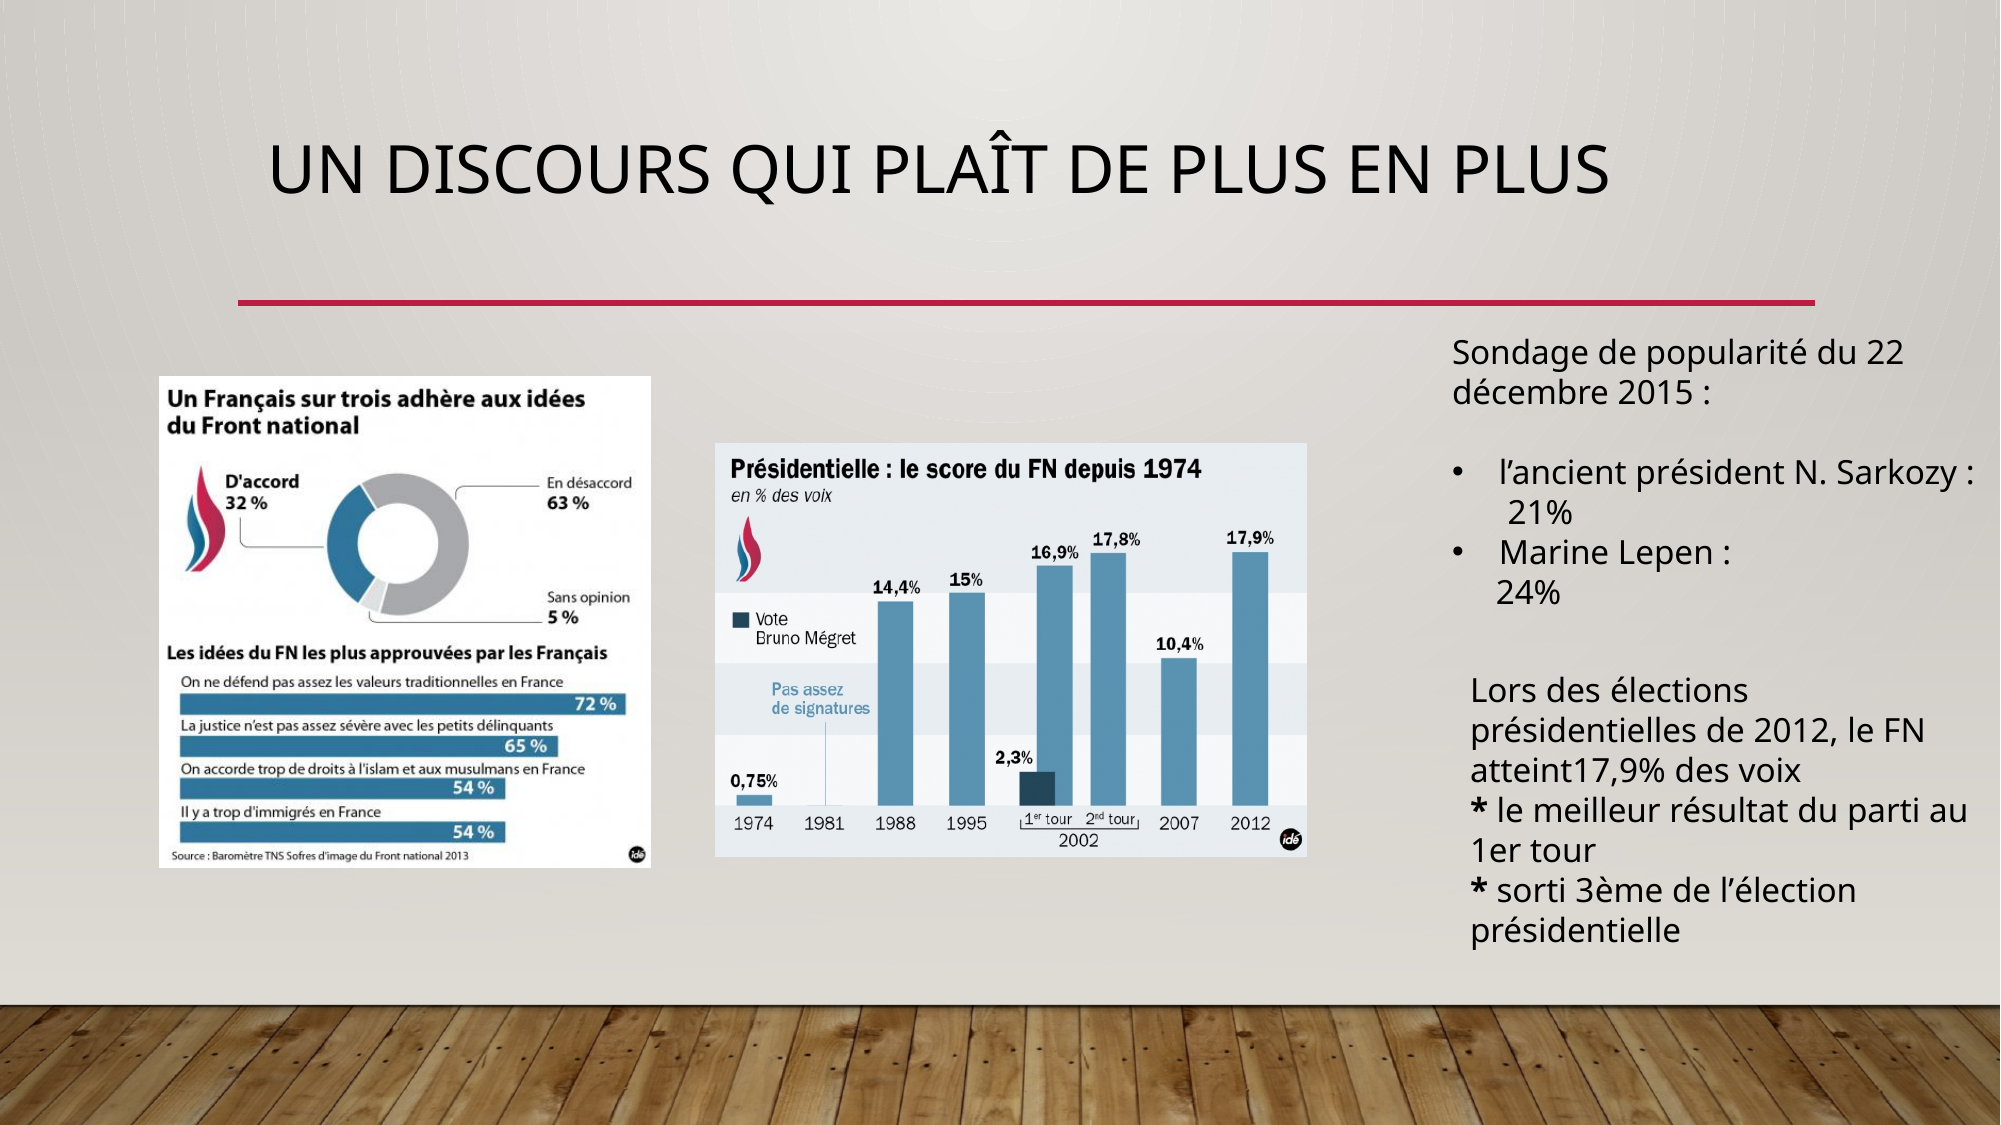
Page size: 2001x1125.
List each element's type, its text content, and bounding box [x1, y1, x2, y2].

text_box Lors des élections présidentielles de 2012, le FN atteint17,9% des voix * le meilleur résultat du parti au 1er tour * sorti 3ème de l’élection présidentielle [1455, 661, 1993, 957]
picture [0, 1005, 2000, 1125]
text_box Sondage de popularité du 22 décembre 2015 : l’ancient président N. Sarkozy : 21% Marine Lepen : 24% [1437, 324, 2000, 619]
picture [159, 376, 651, 868]
picture [715, 443, 1307, 857]
title Un discours qui plaît de plus en plus [252, 128, 1829, 301]
